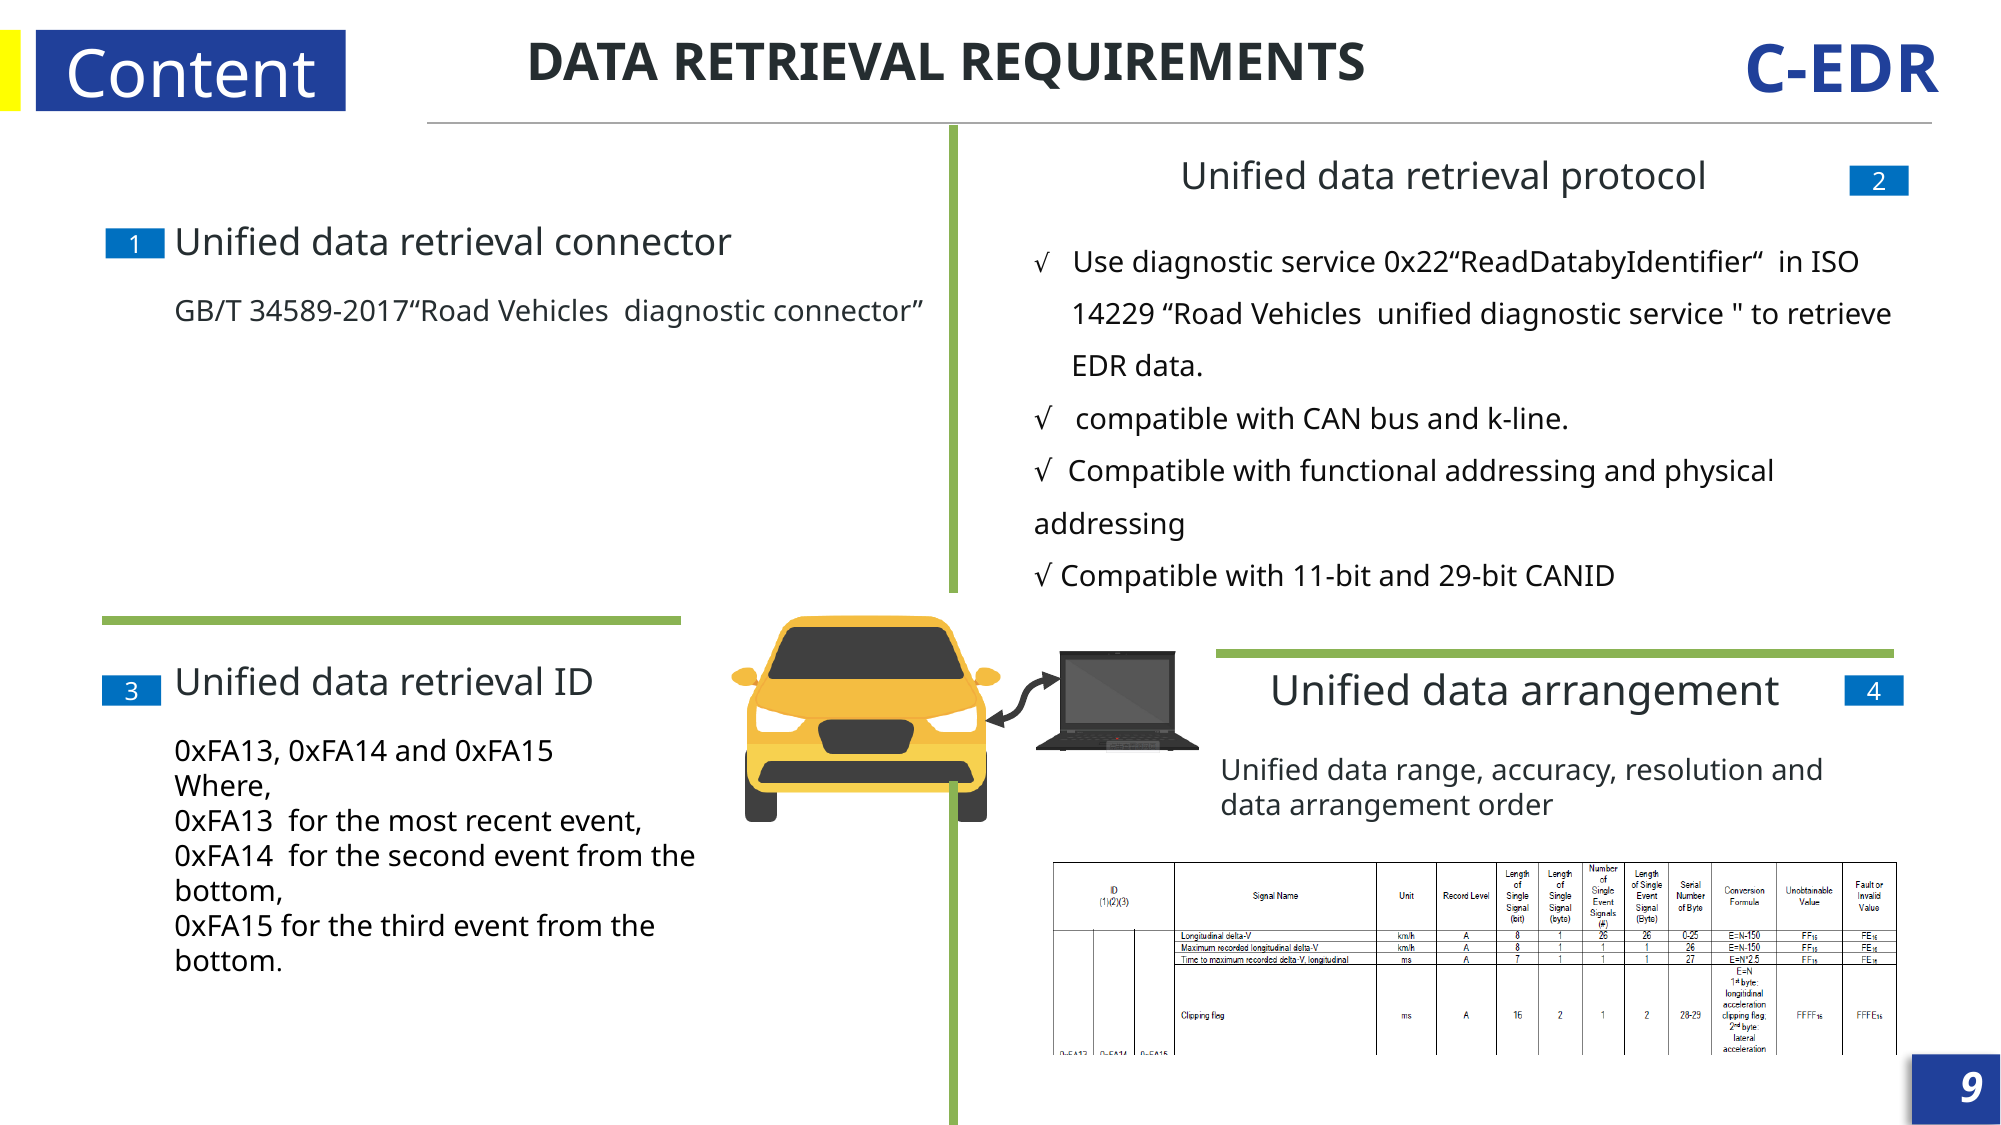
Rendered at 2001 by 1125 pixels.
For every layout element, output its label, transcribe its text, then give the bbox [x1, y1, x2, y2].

picture [728, 601, 1008, 841]
text_box Unified data retrieval protocol [1176, 148, 1763, 201]
text_box Unified data range, accuracy, resolution and data arrangement order [1216, 747, 1896, 826]
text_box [0, 29, 346, 112]
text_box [984, 678, 1062, 721]
text_box Unified data retrieval ID 0xFA13, 0xFA14 and 0xFA15 Where, 0xFA13 for the most recent event, 0xFA14 for the second event from the bottom, 0xFA15 for the third event from the bottom. [170, 654, 732, 982]
text_box 3 [102, 675, 162, 706]
text_box DATA RETRIEVAL REQUIREMENTS [522, 24, 1371, 96]
slide_number 9 [1548, 1059, 1999, 1120]
text_box 4 [1844, 675, 1904, 706]
text_box √ Use diagnostic service 0x22“ReadDatabyIdentifier“ in ISO 14229 “Road Vehicles unified diagnostic service " to retrieve EDR data. √ compatible with CAN bus and k-line. √ Compatible with functional addressing and physical addressing √ Compatible with 11-bit and 29-bit CANID [1030, 221, 1910, 597]
picture [1043, 850, 1902, 1055]
text_box 1 [105, 228, 165, 259]
text_box Unified data retrieval connector GB/T 34589-2017“Road Vehicles diagnostic connector” [170, 213, 947, 407]
picture [1036, 638, 1200, 761]
text_box Unified data arrangement [1266, 659, 1784, 717]
text_box 2 [1849, 165, 1909, 196]
